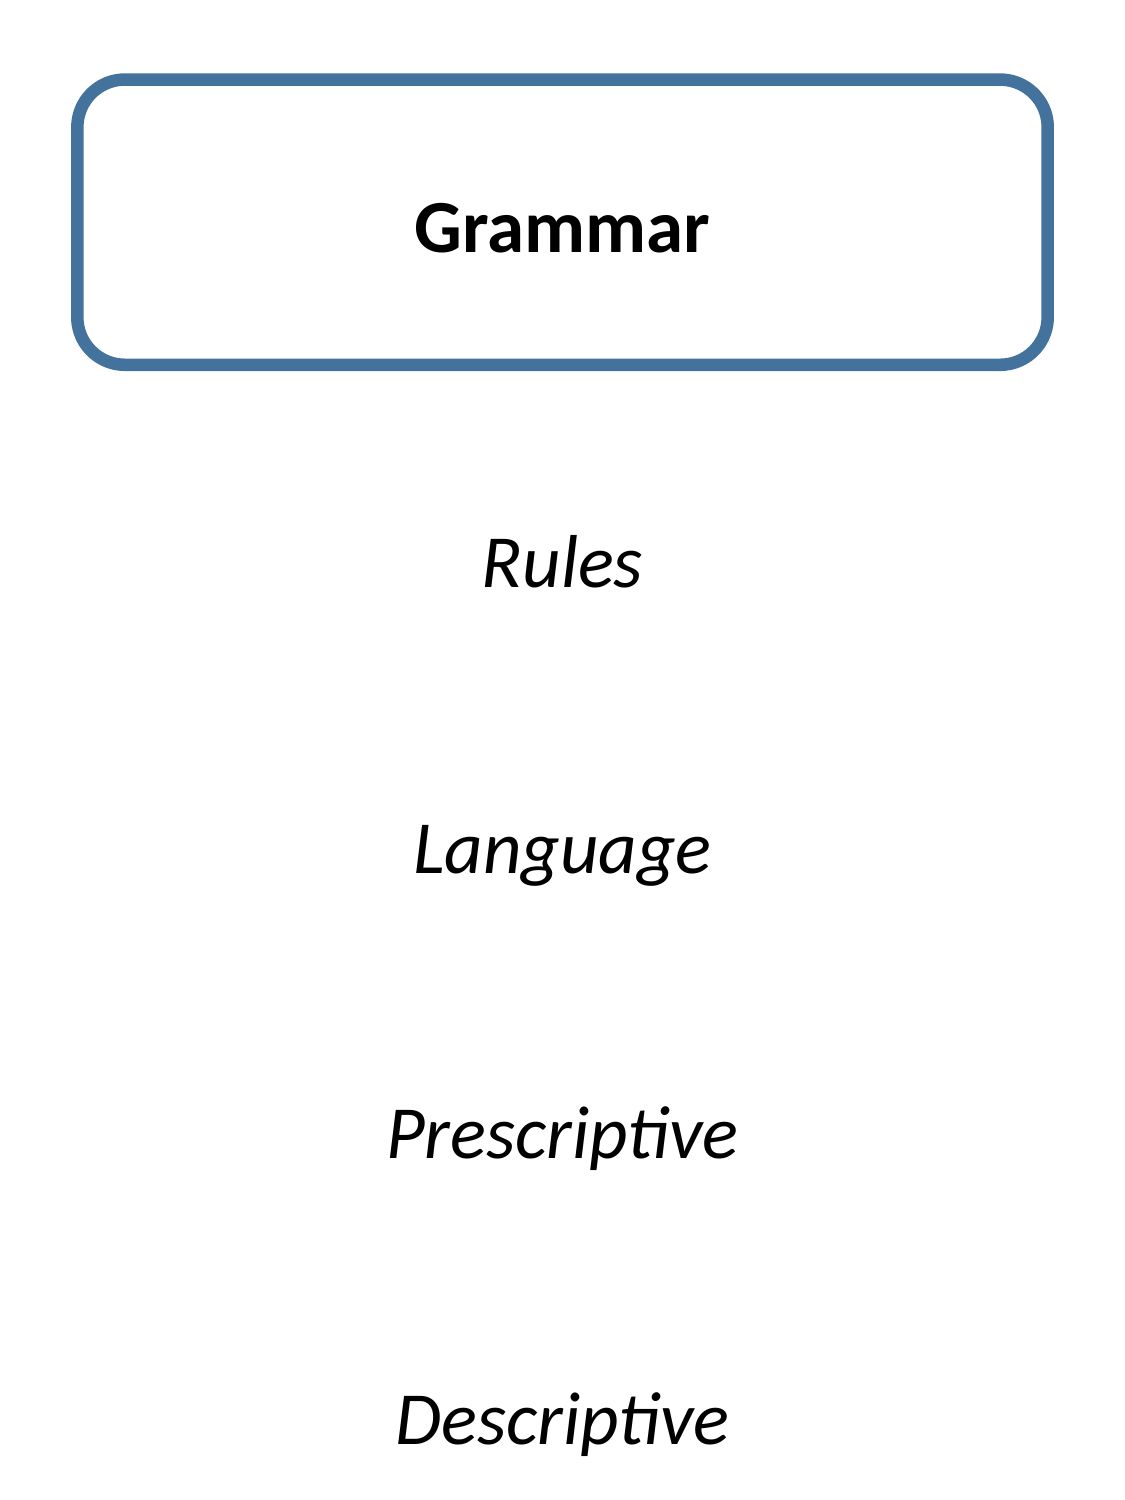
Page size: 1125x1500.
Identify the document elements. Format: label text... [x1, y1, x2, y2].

list Rules Language Prescriptive Descriptive [77, 399, 1048, 1352]
text_box Grammar [76, 78, 1049, 366]
